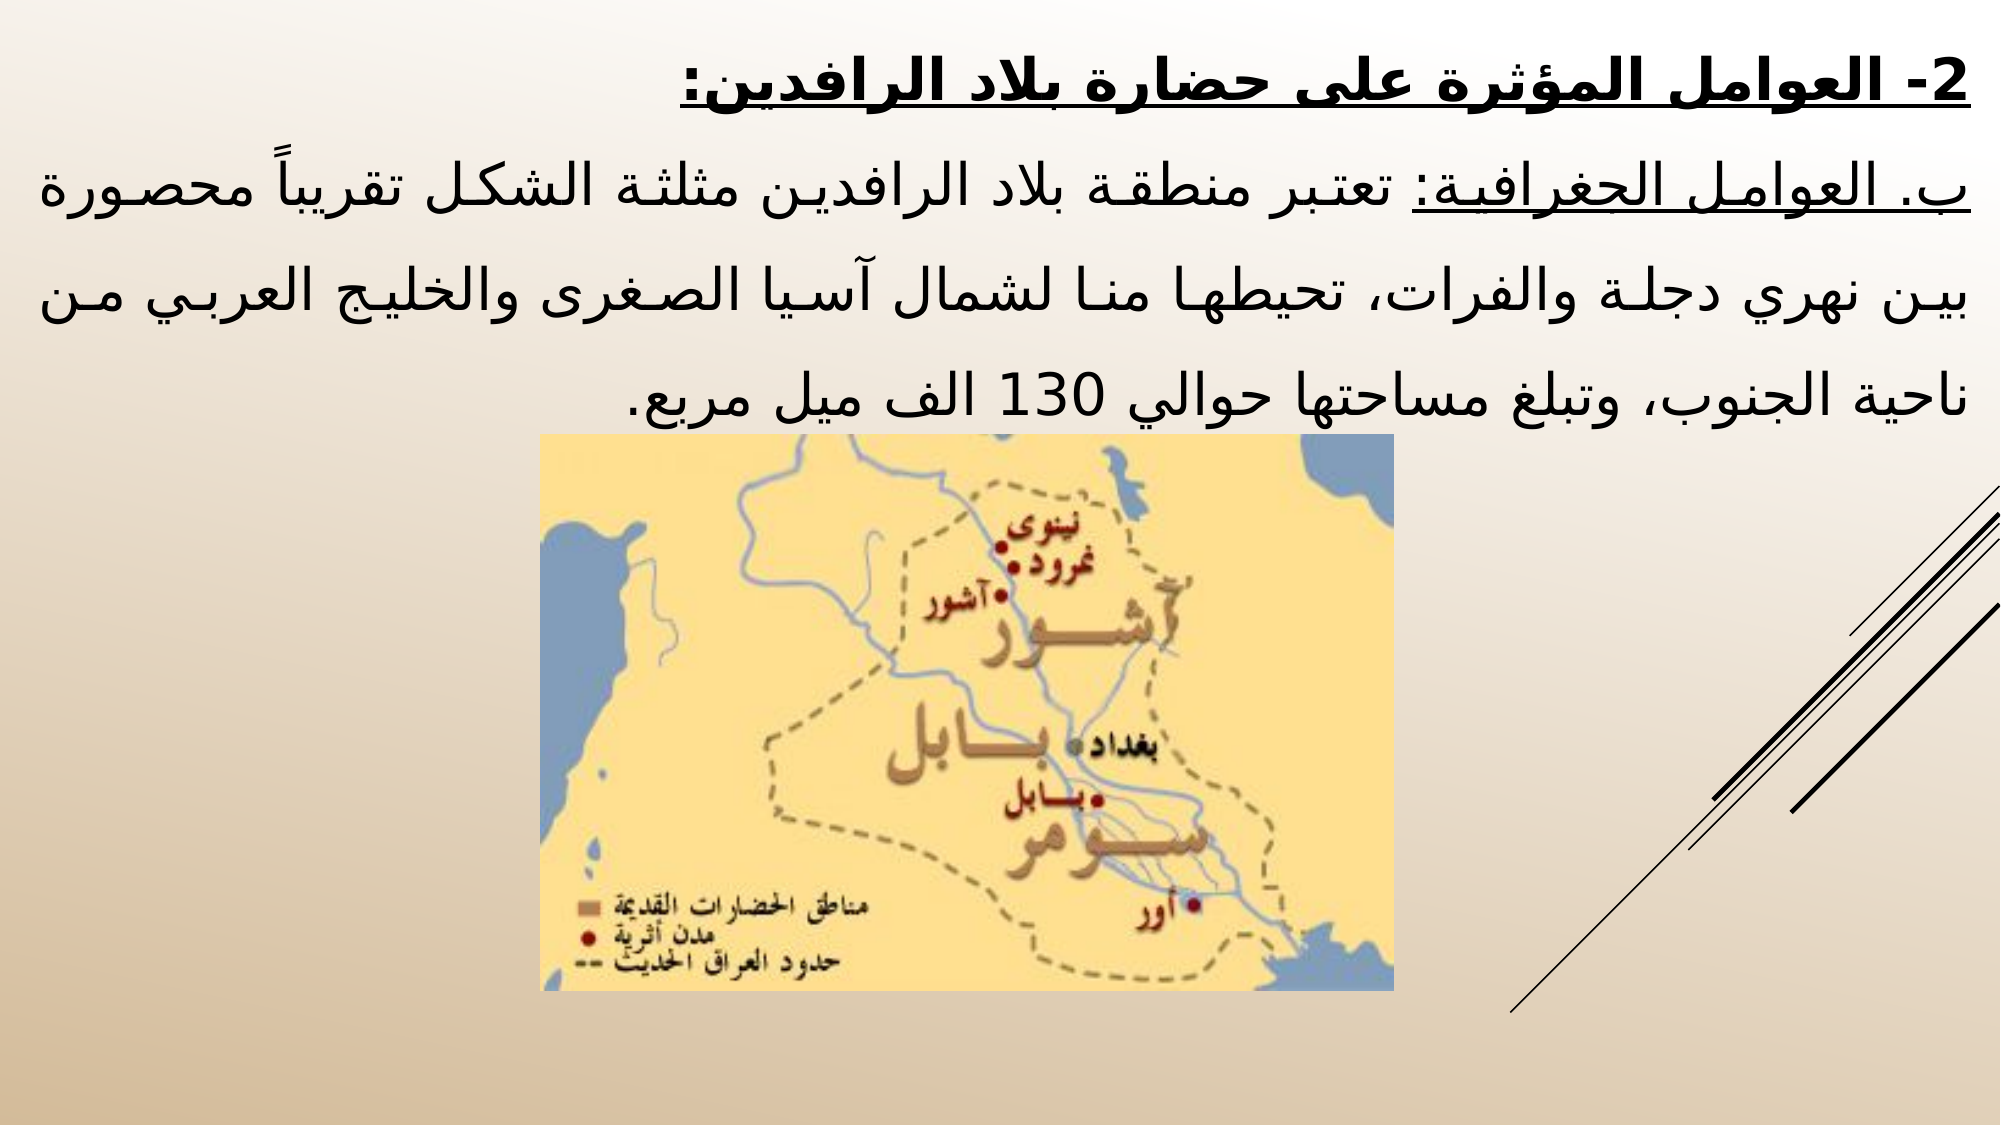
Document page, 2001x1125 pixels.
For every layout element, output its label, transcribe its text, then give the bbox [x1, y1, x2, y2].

picture [539, 434, 1394, 991]
text_box 2- العوامل المؤثرة على حضارة بلاد الرافدين: ب. العوامل الجغرافية: تعتبر منطقة بلاد الرافدين مثلثة الشكل تقريباً محصورة بين نهري دجلة والفرات، تحيطها منا لشمال آسيا الصغرى والخليج العربي من ناحية الجنوب، وتبلغ مساحتها حوالي 130 الف ميل مربع. [23, 0, 1986, 645]
